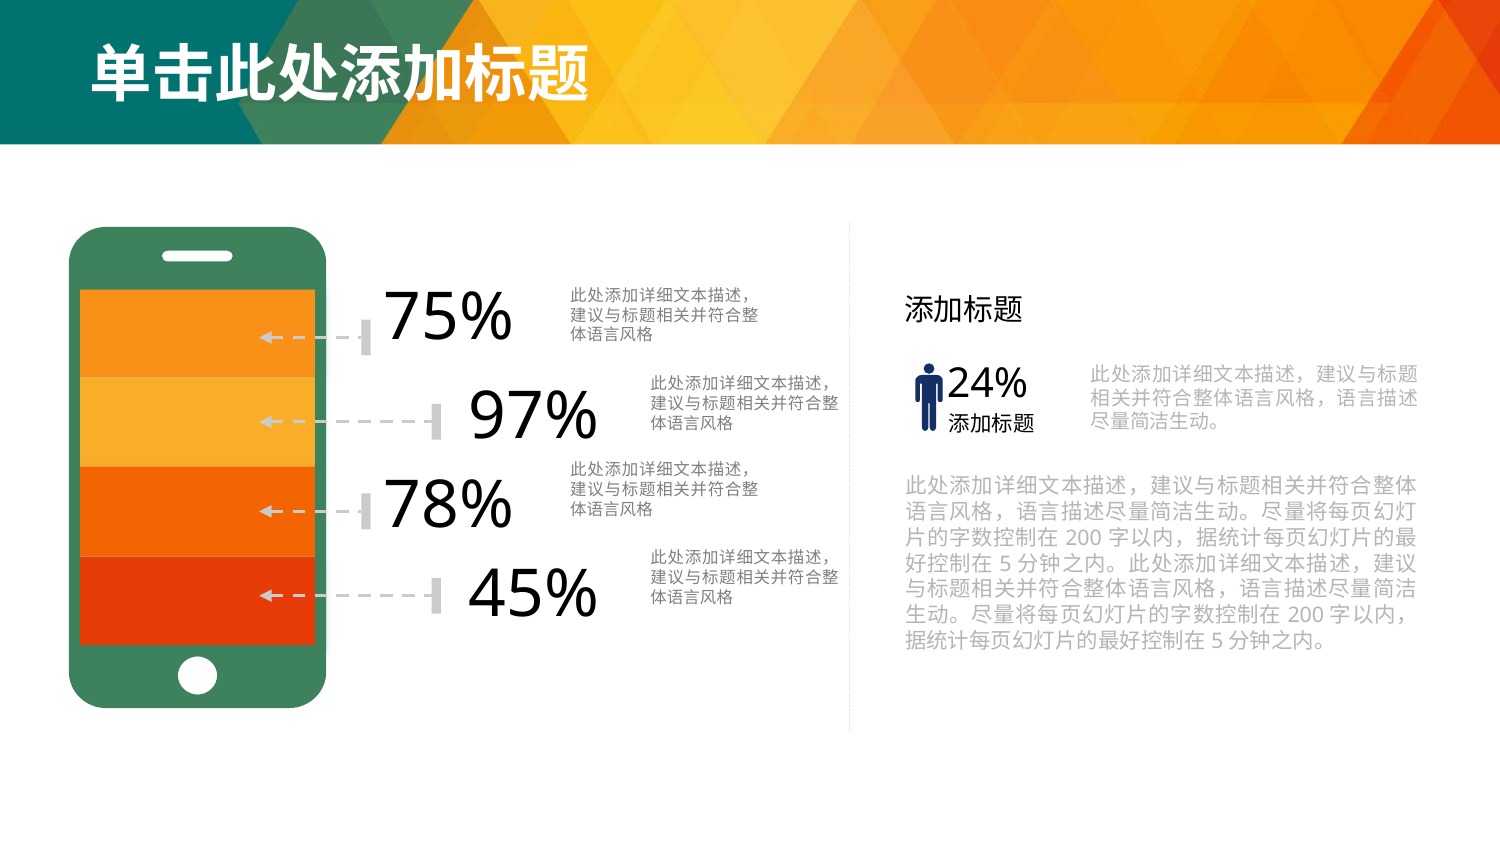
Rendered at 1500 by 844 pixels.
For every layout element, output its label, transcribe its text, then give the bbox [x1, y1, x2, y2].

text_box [68, 222, 1423, 732]
text_box 单击此处添加标题 [75, 26, 1060, 116]
picture [0, 0, 1500, 144]
